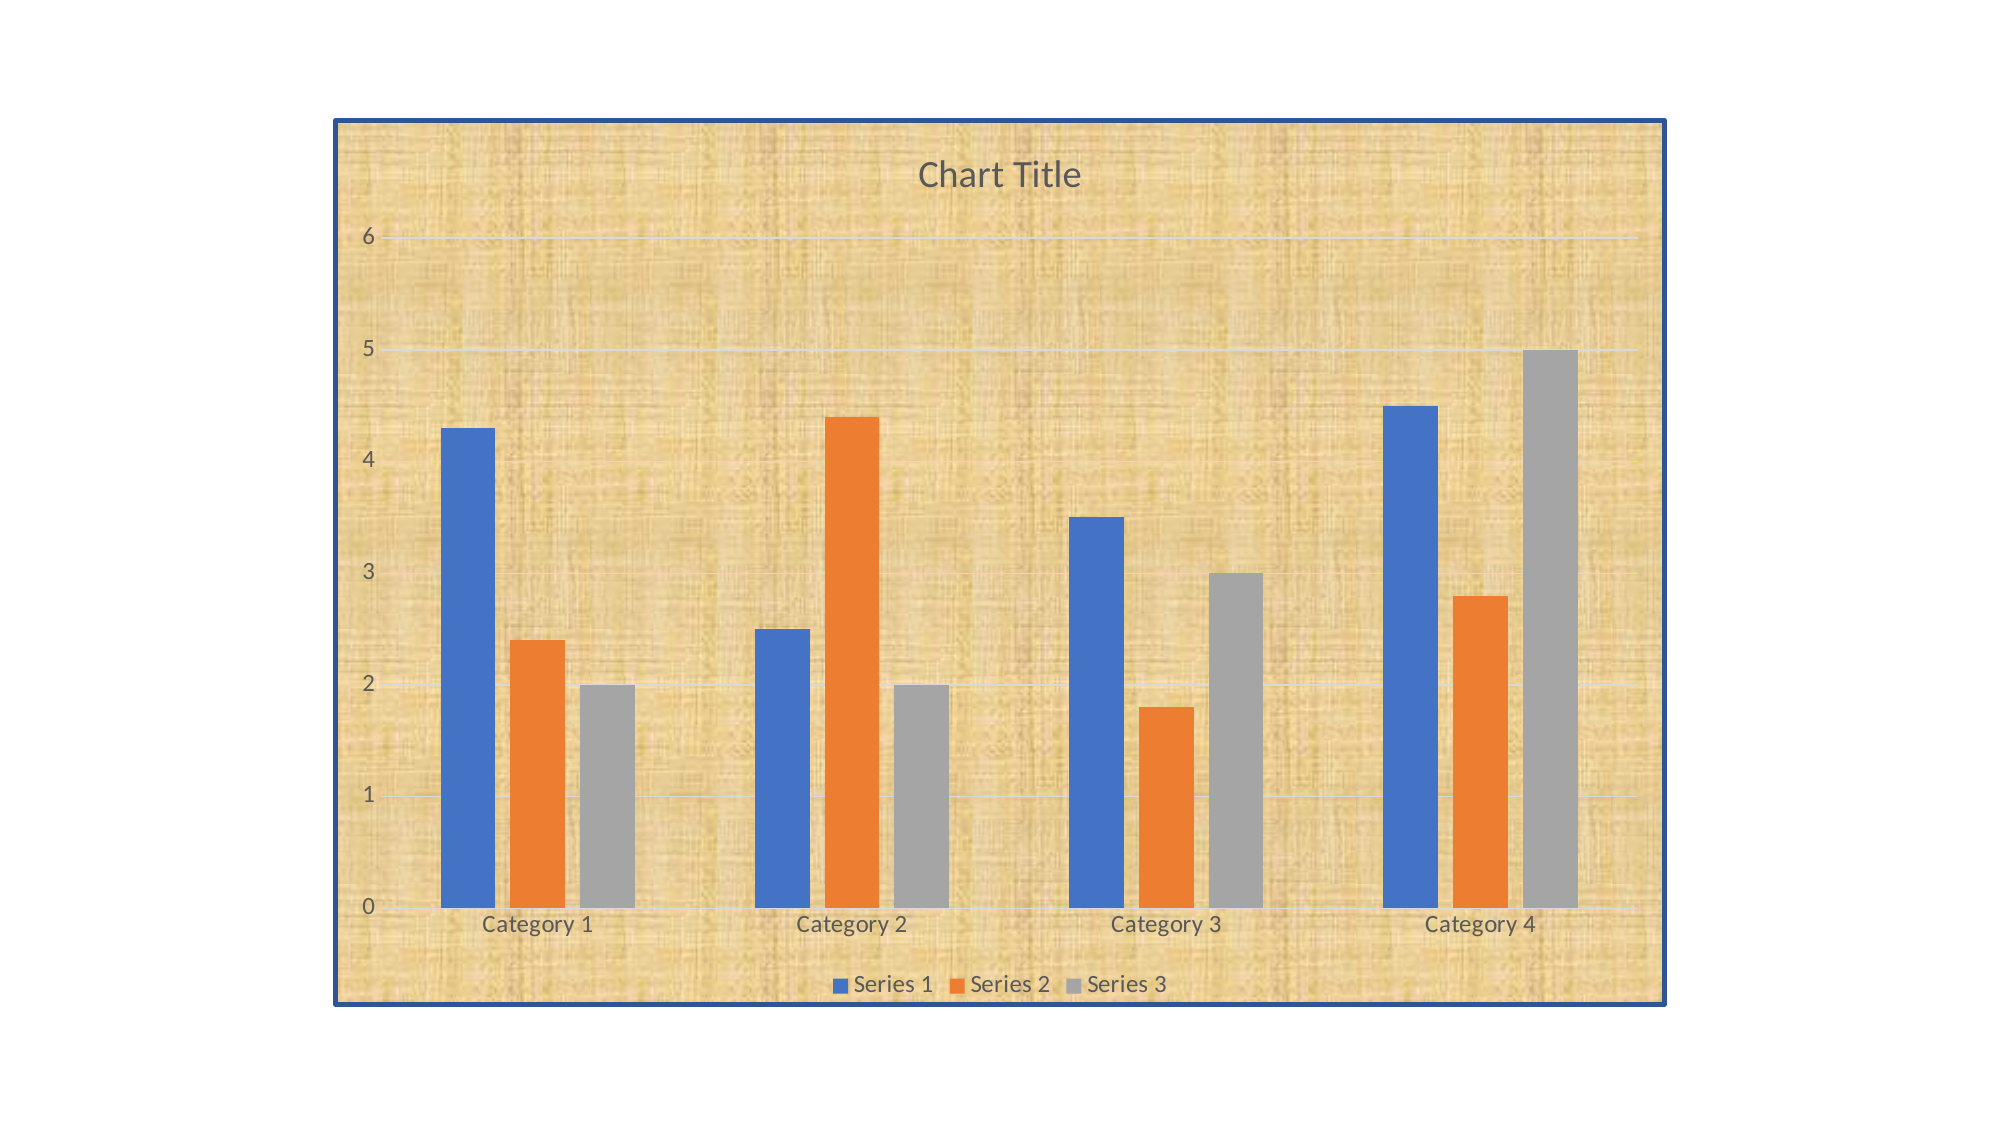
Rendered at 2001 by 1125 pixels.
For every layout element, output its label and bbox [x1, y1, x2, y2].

chart [333, 117, 1667, 1007]
